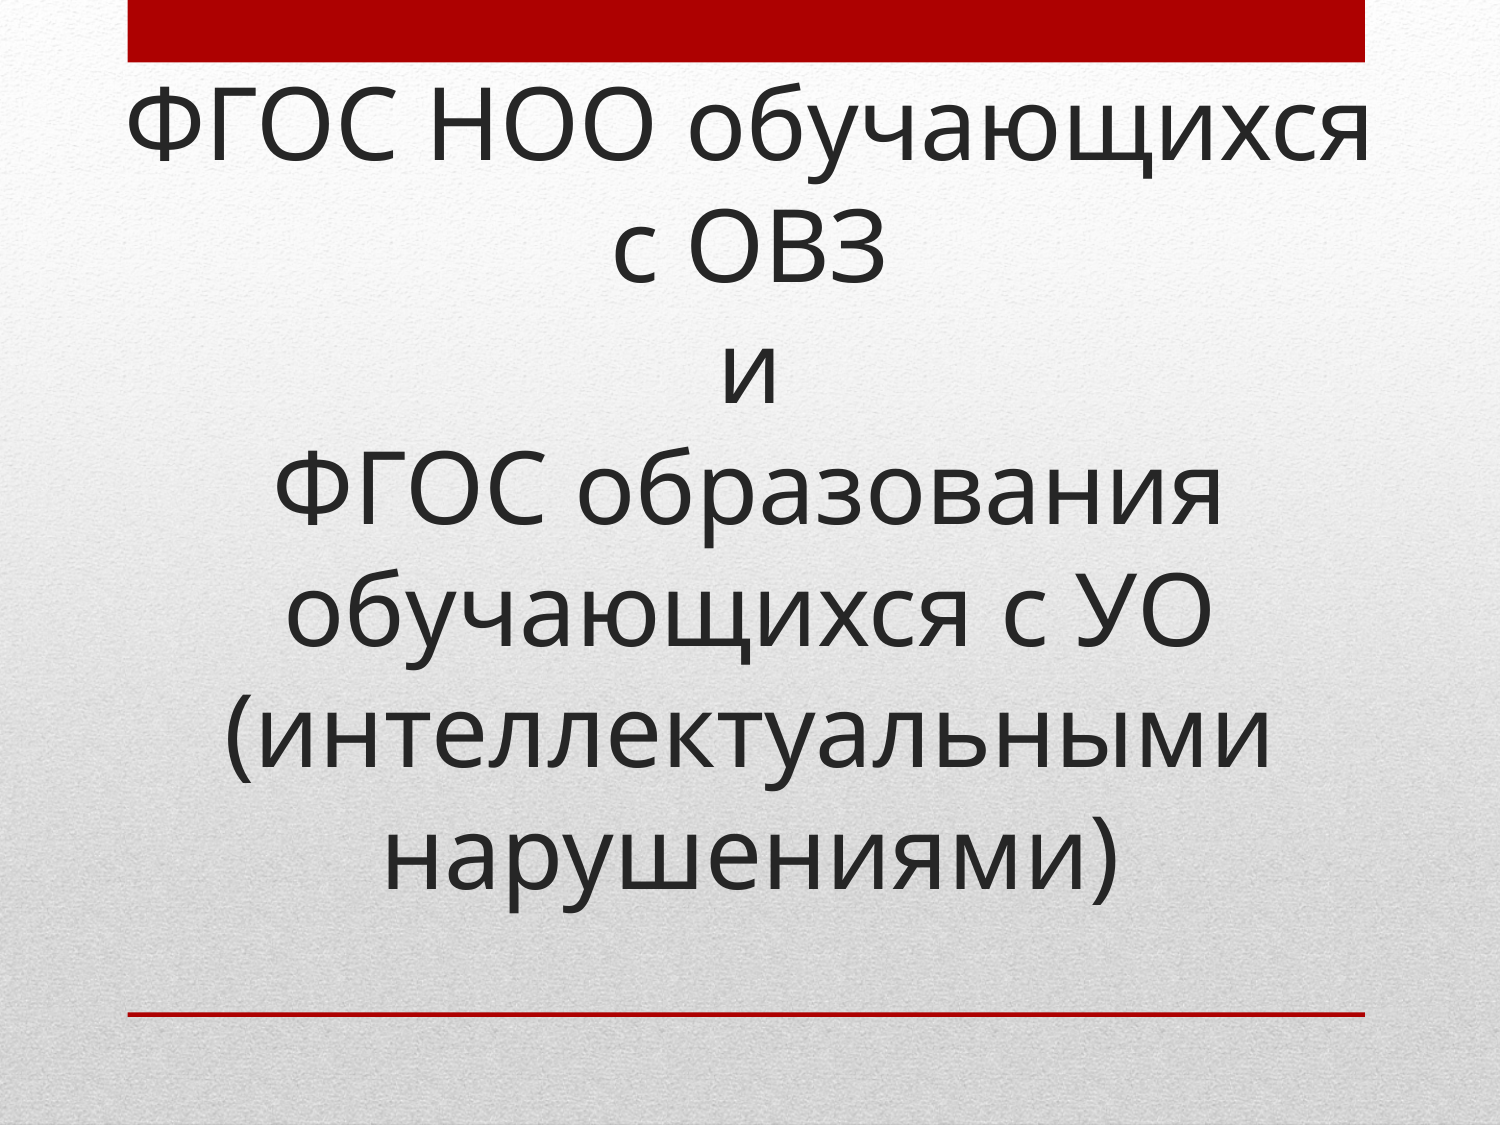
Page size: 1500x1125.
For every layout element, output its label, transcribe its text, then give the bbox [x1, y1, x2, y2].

title ФГОС НОО обучающихся с ОВЗ и ФГОС образования обучающихся с УО (интеллектуальными нарушениями) [75, 45, 1425, 917]
